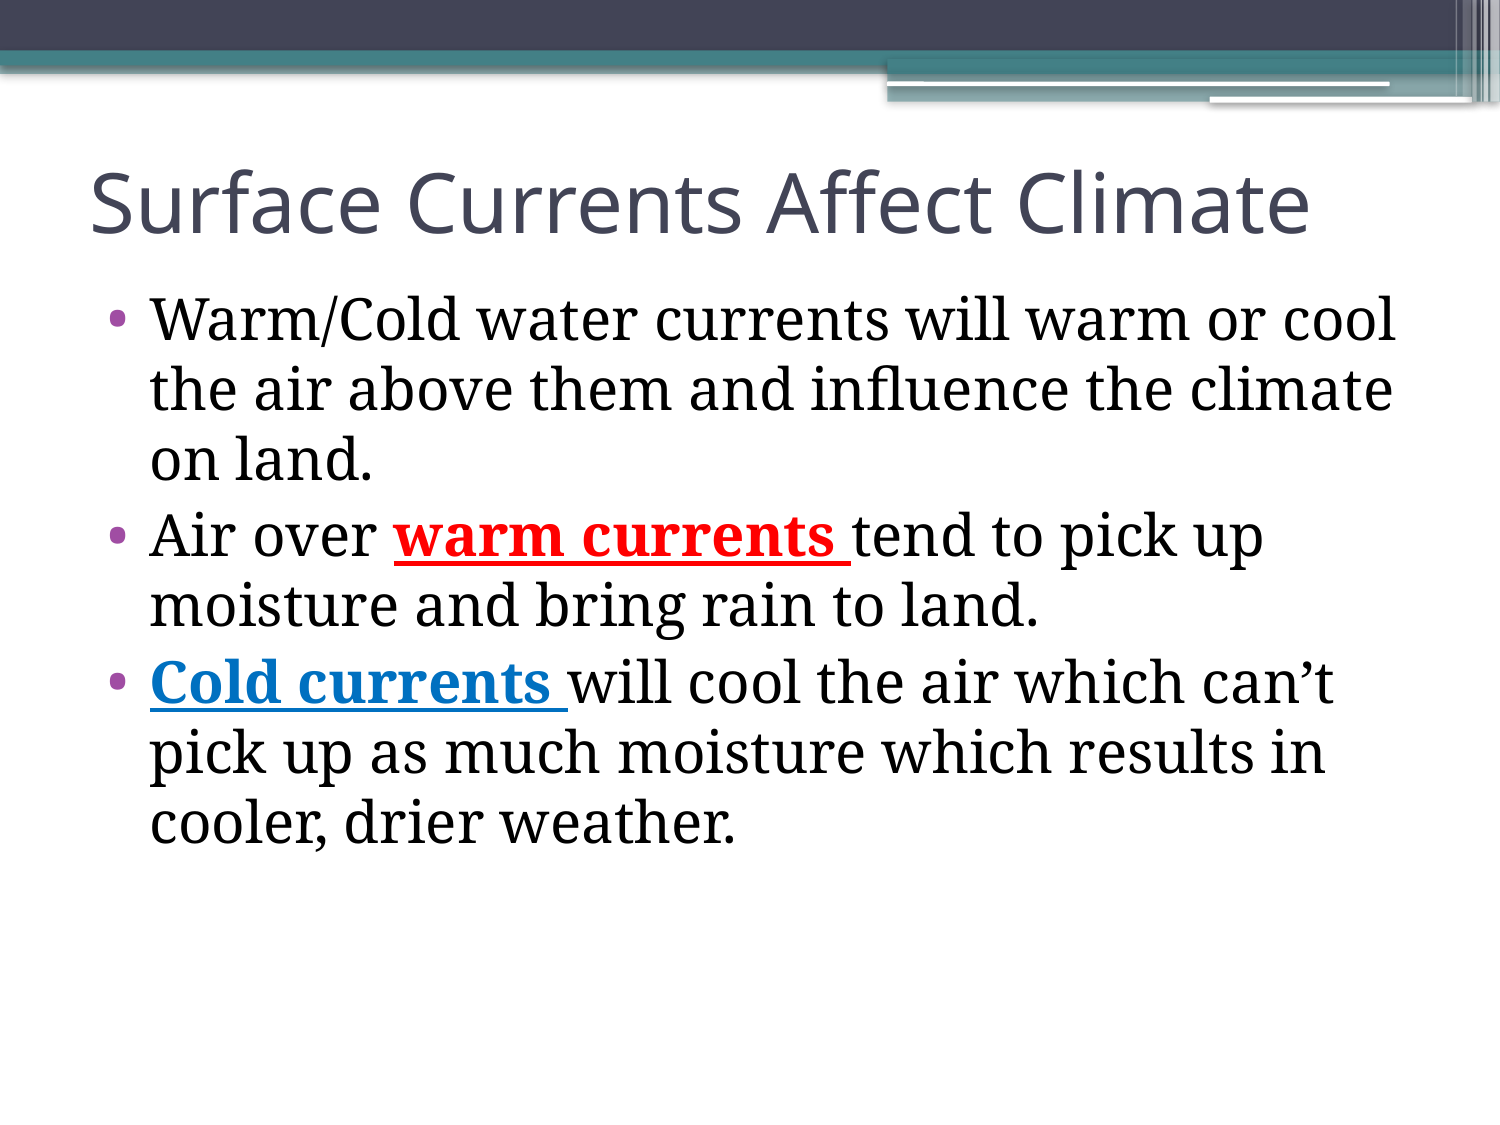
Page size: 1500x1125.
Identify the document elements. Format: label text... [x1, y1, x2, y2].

list Warm/Cold water currents will warm or cool the air above them and influence the climate on land. Air over warm currents tend to pick up moisture and bring rain to land. Cold currents will cool the air which can’t pick up as much moisture which results in cooler, drier weather. [75, 275, 1425, 1079]
title Surface Currents Affect Climate [75, 112, 1425, 275]
